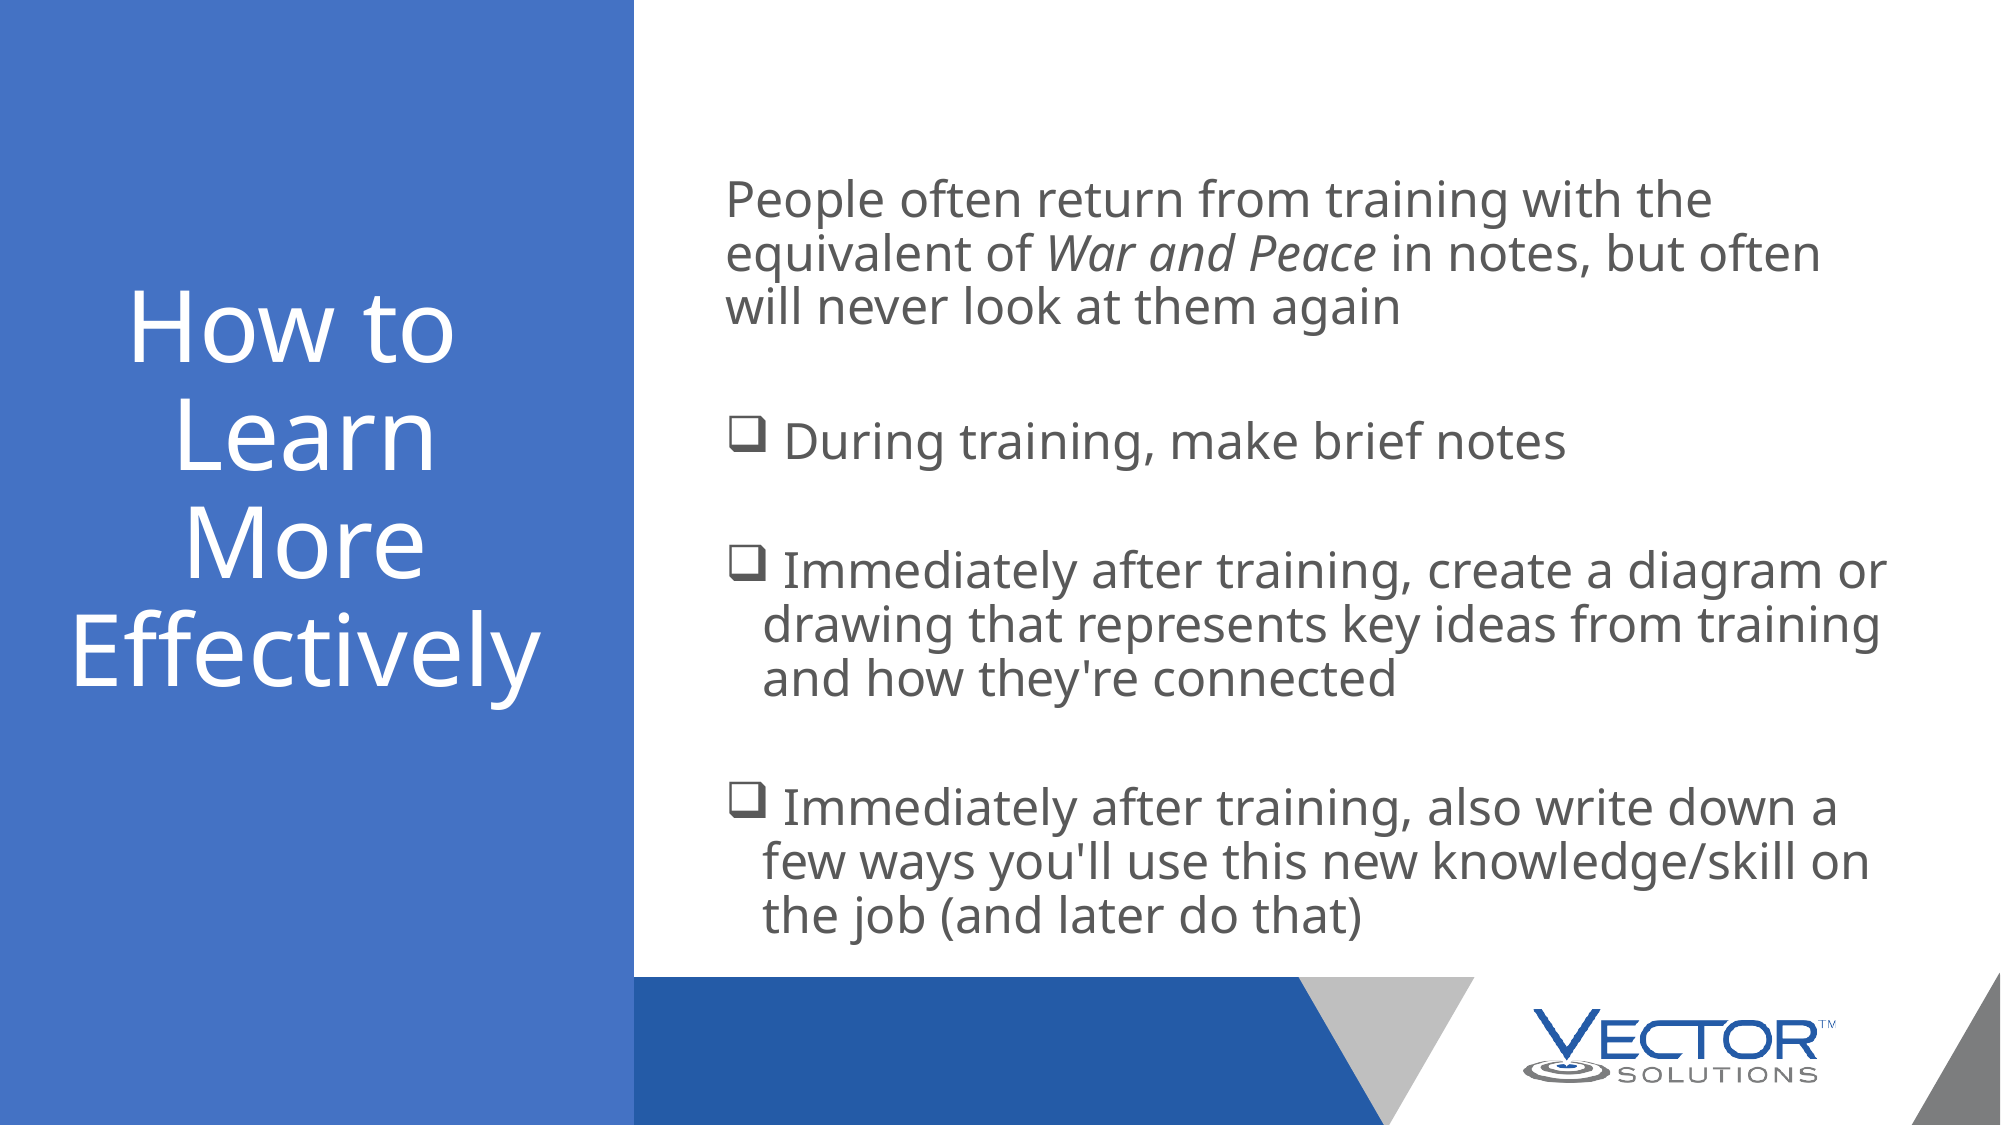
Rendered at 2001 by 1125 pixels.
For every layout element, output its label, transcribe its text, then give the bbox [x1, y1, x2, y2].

list People often return from training with the equivalent of War and Peace in notes, but often will never look at them again During training, make brief notes Immediately after training, create a diagram or drawing that represents key ideas from training and how they're connected Immediately after training, also write down a few ways you'll use this new knowledge/skill on the job (and later do that) [710, 105, 1907, 1013]
text_box [0, 0, 635, 1125]
title How to Learn More Effectively [42, 268, 568, 719]
picture [1523, 1013, 1836, 1083]
